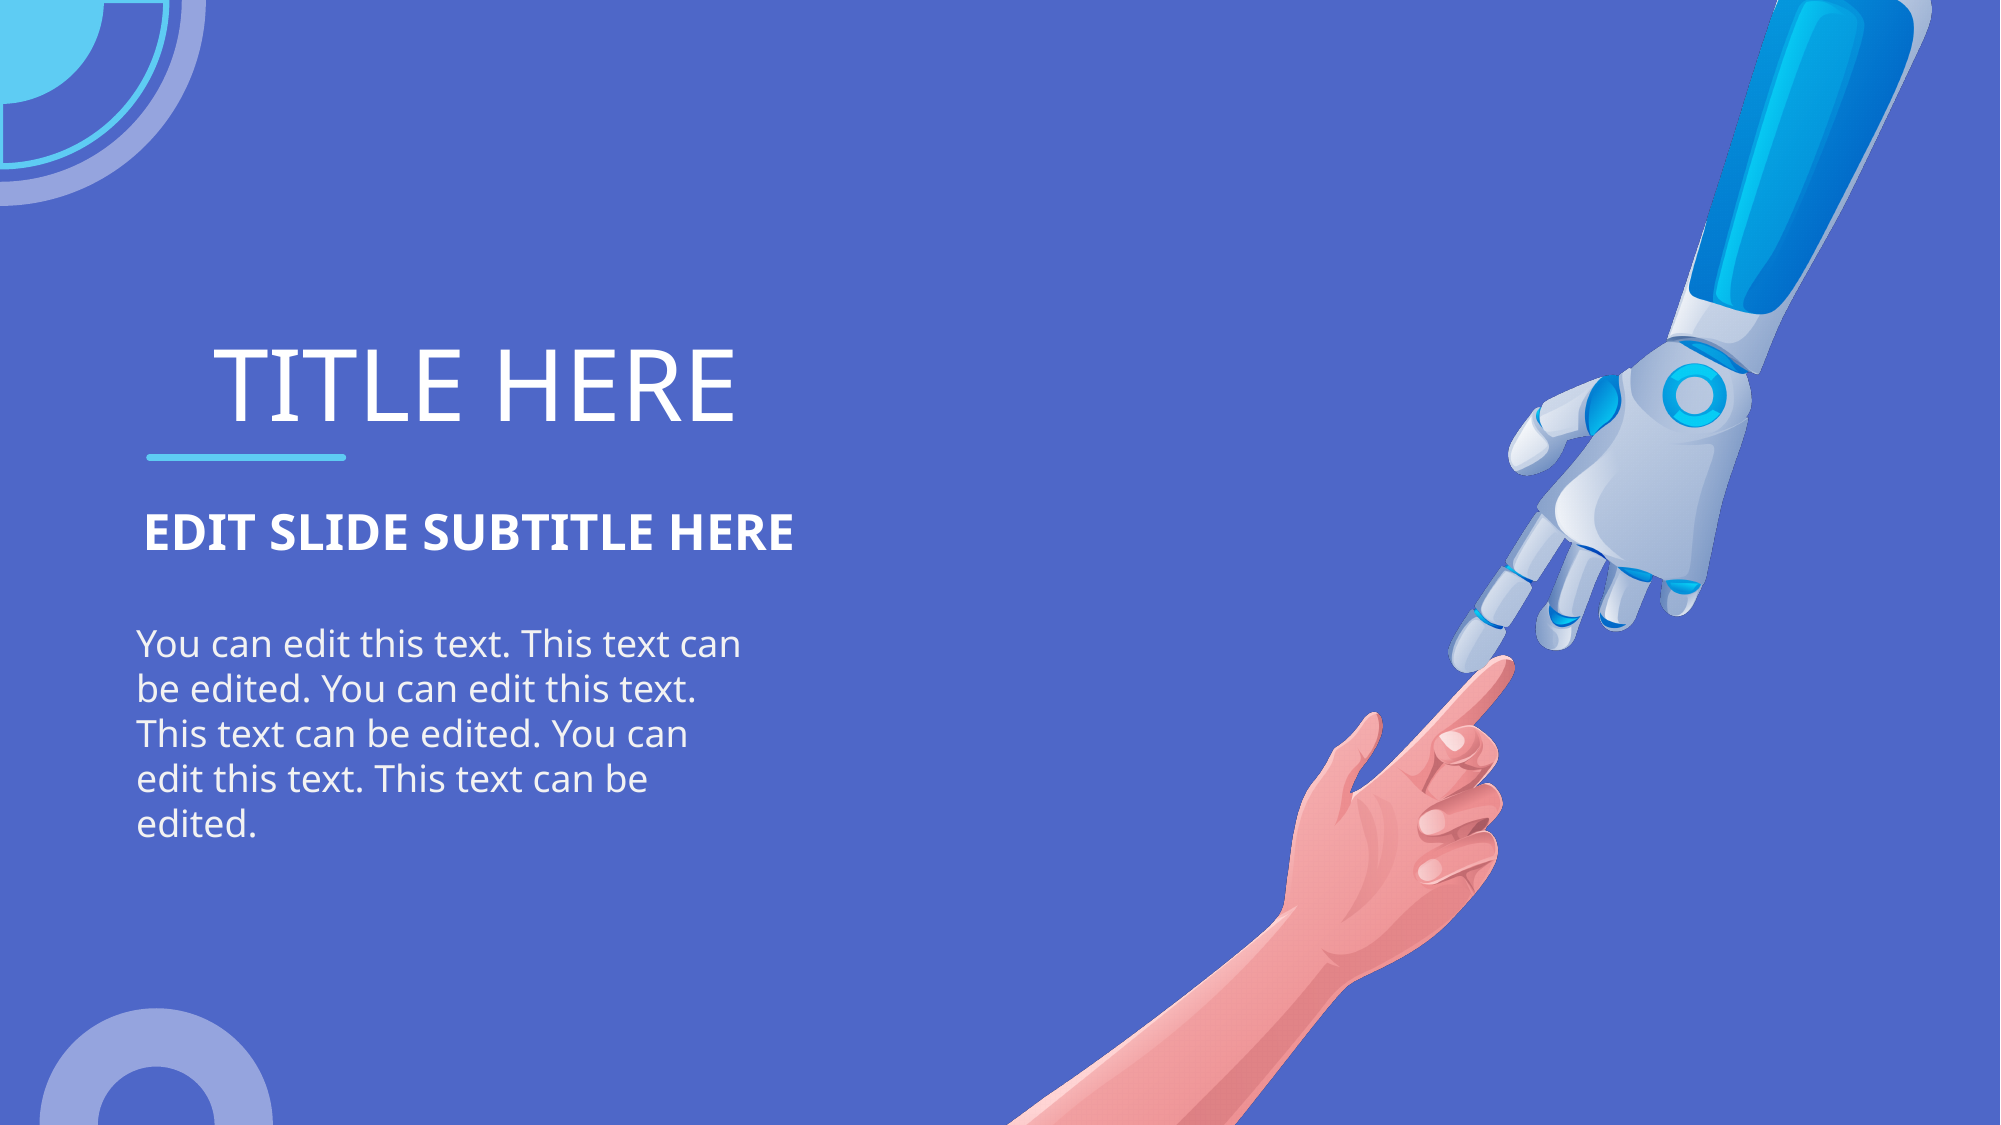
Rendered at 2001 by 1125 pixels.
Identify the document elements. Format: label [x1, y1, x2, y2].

text_box [38, 1007, 274, 1125]
picture [999, 0, 1932, 1125]
text_box [0, 0, 206, 206]
text_box [127, 314, 1135, 811]
